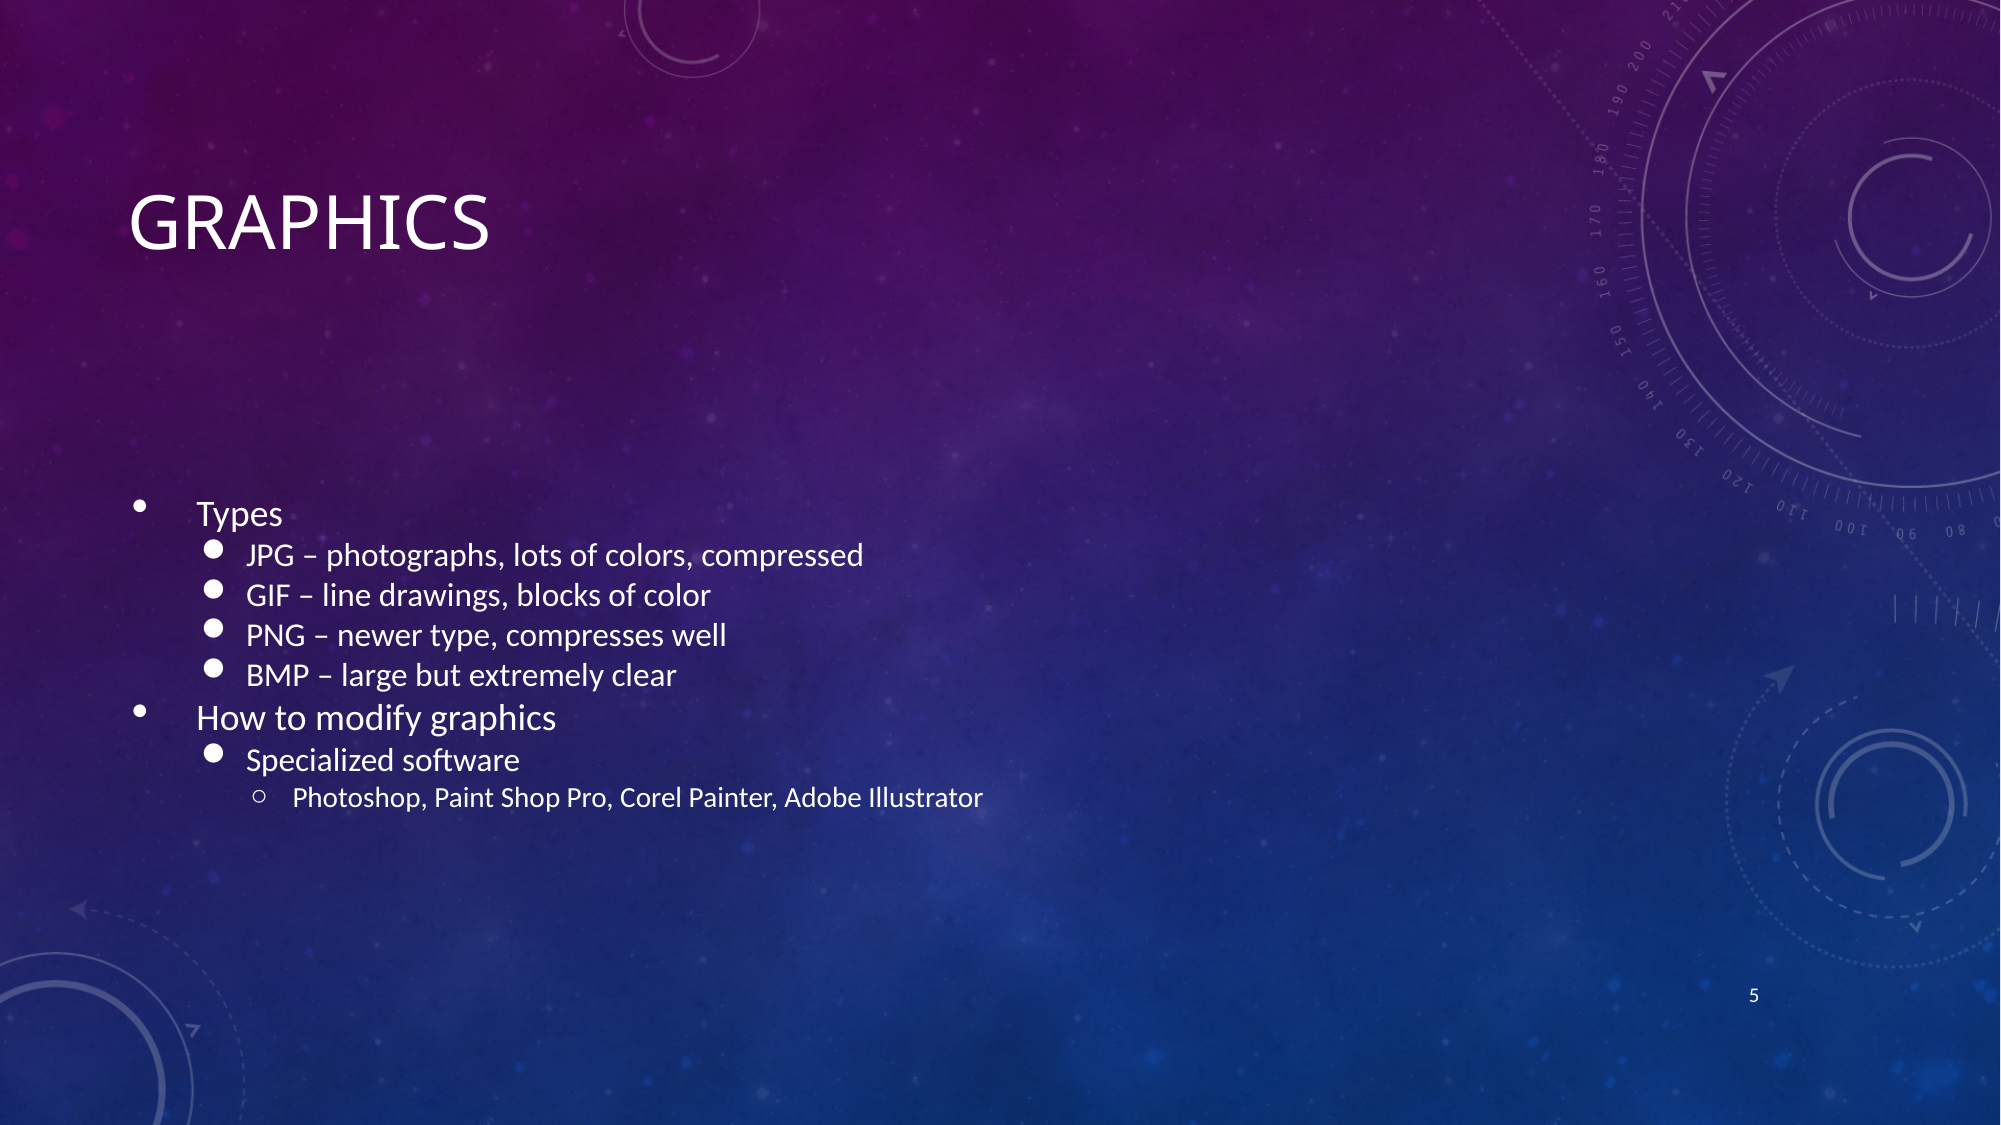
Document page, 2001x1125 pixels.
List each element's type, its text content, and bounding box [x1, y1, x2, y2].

slide_number 5 [1684, 963, 1775, 1025]
picture [0, 0, 2001, 1125]
title Graphics [112, 99, 1775, 339]
list Types JPG – photographs, lots of colors, compressed GIF – line drawings, blocks of color PNG – newer type, compresses well BMP – large but extremely clear How to modify graphics Specialized software Photoshop, Paint Shop Pro, Corel Painter, Adobe Illustrator [112, 351, 1775, 950]
